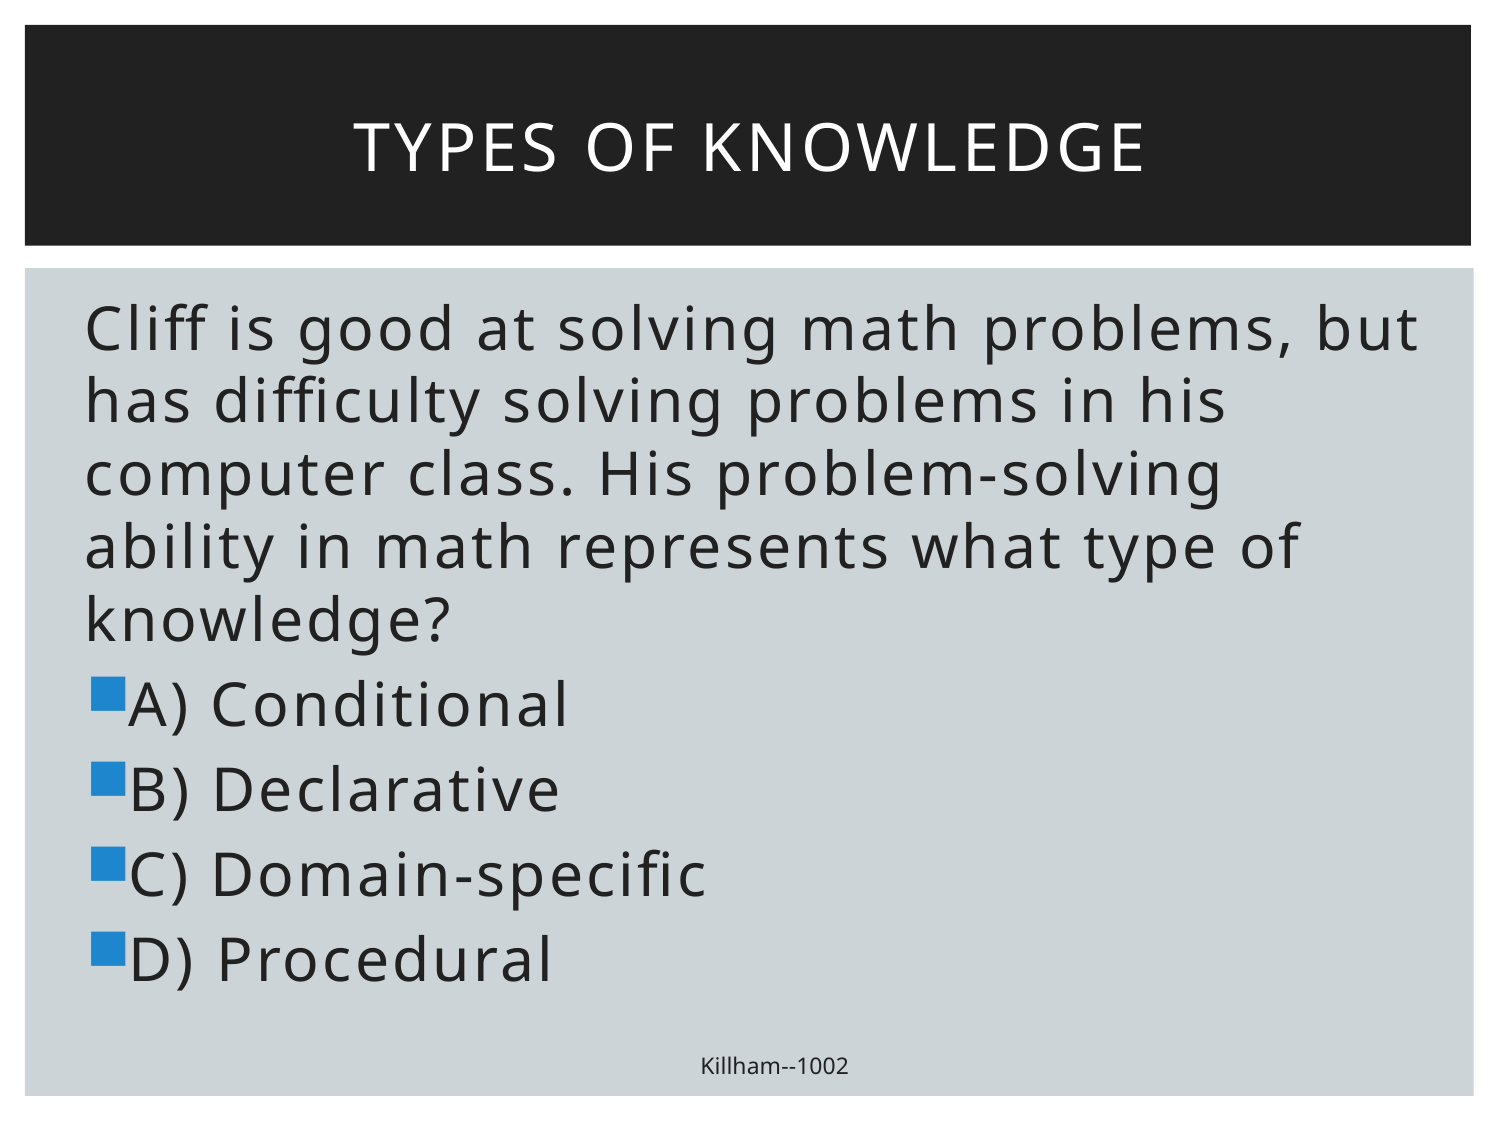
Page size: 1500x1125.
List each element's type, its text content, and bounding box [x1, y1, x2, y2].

list Cliff is good at solving math problems, but has difficulty solving problems in his computer class. His problem-solving ability in math represents what type of knowledge? A) Conditional B) Declarative C) Domain-specific D) Procedural [62, 281, 1442, 1005]
footer Killham--1002 [500, 1042, 1050, 1088]
title Types of Knowledge [62, 58, 1438, 232]
